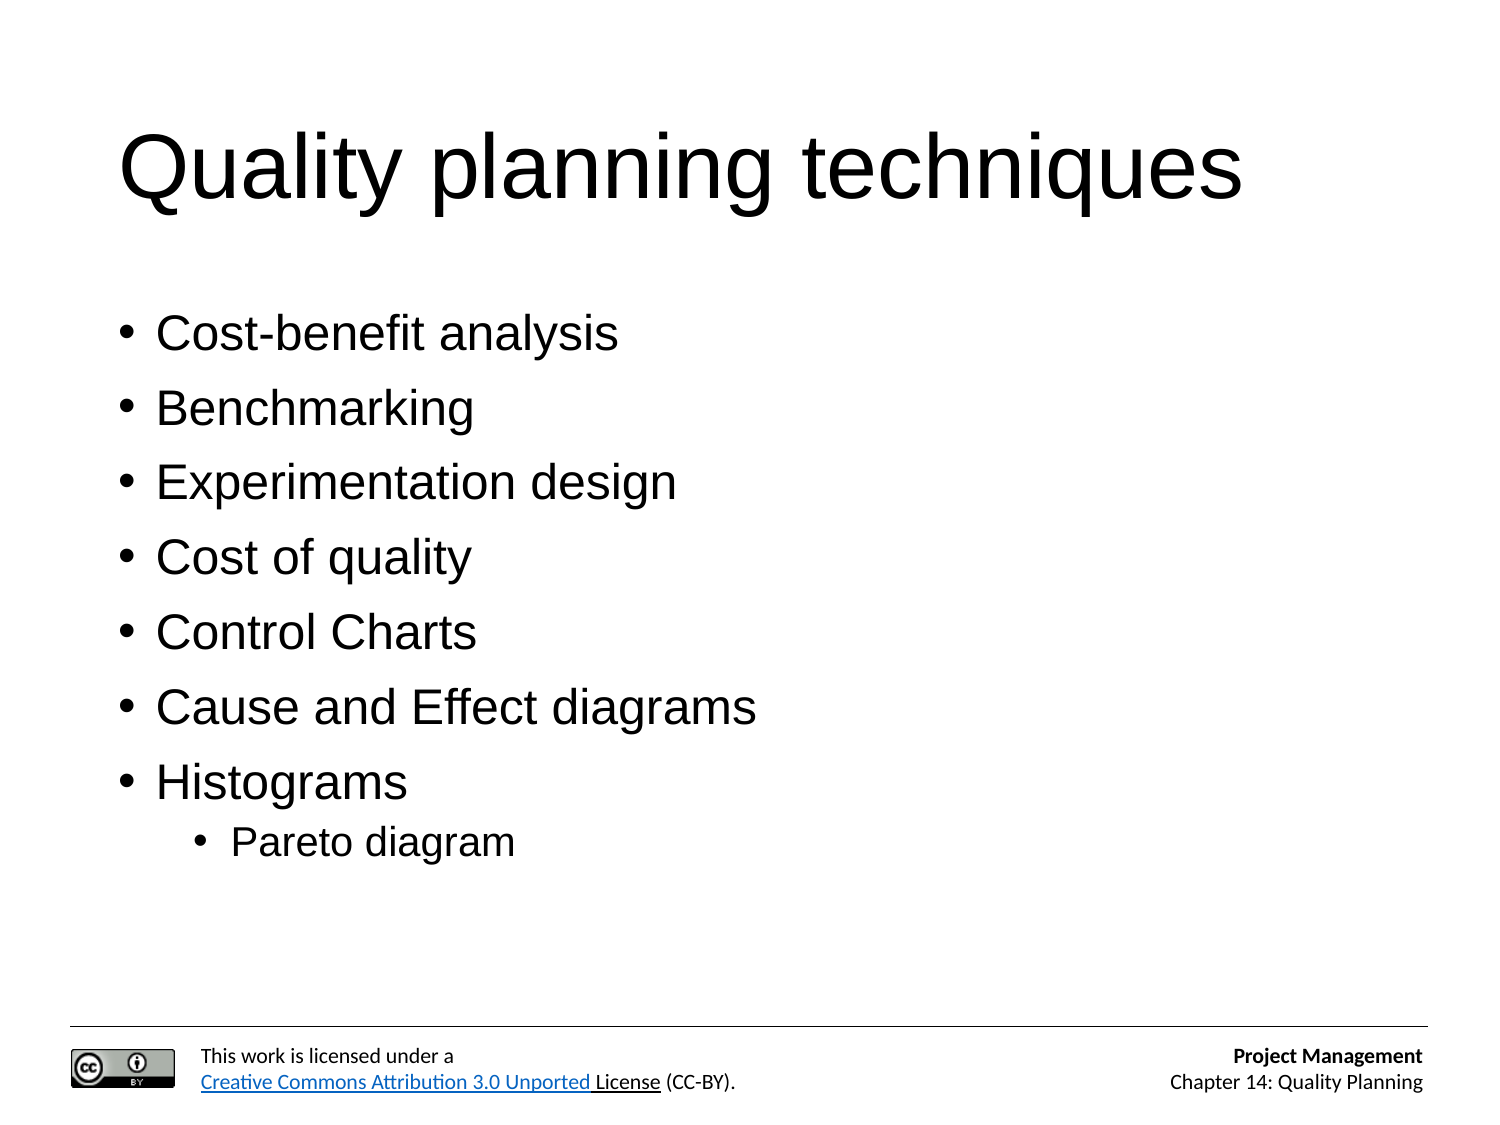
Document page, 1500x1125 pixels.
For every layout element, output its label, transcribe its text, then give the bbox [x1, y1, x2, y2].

title Quality planning techniques [103, 59, 1397, 278]
list Cost-benefit analysis Benchmarking Experimentation design Cost of quality Control Charts Cause and Effect diagrams Histograms Pareto diagram [103, 299, 1397, 1014]
picture [71, 1049, 175, 1088]
